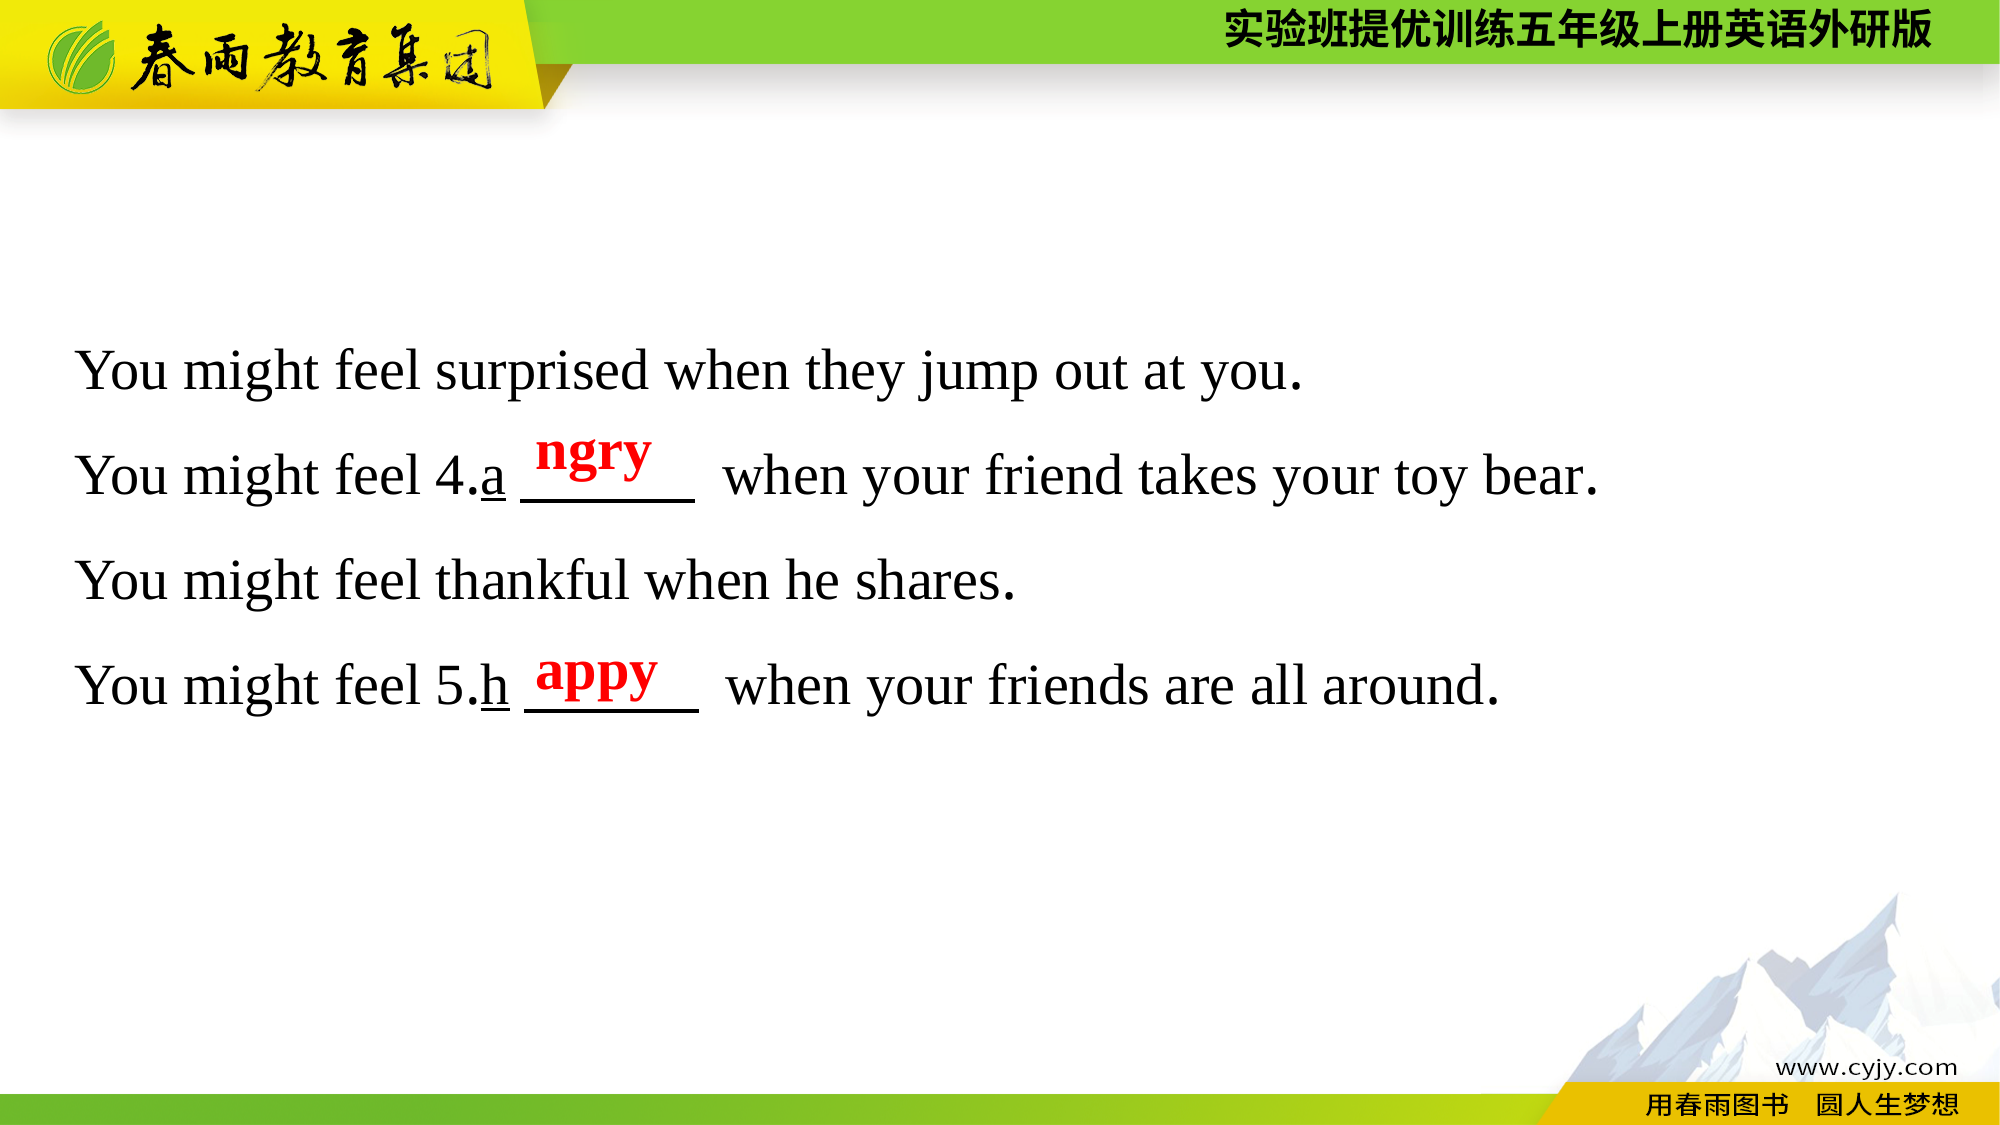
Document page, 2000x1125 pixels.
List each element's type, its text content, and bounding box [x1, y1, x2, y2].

text_box ngry [521, 404, 668, 489]
picture [0, 0, 2000, 1125]
list You might feel surprised when they jump out at you. You might feel 4.a when your friend takes your toy bear. You might feel thankful when he shares. You might feel 5.h when your friends are all around. [59, 288, 1944, 728]
text_box appy [521, 588, 675, 709]
